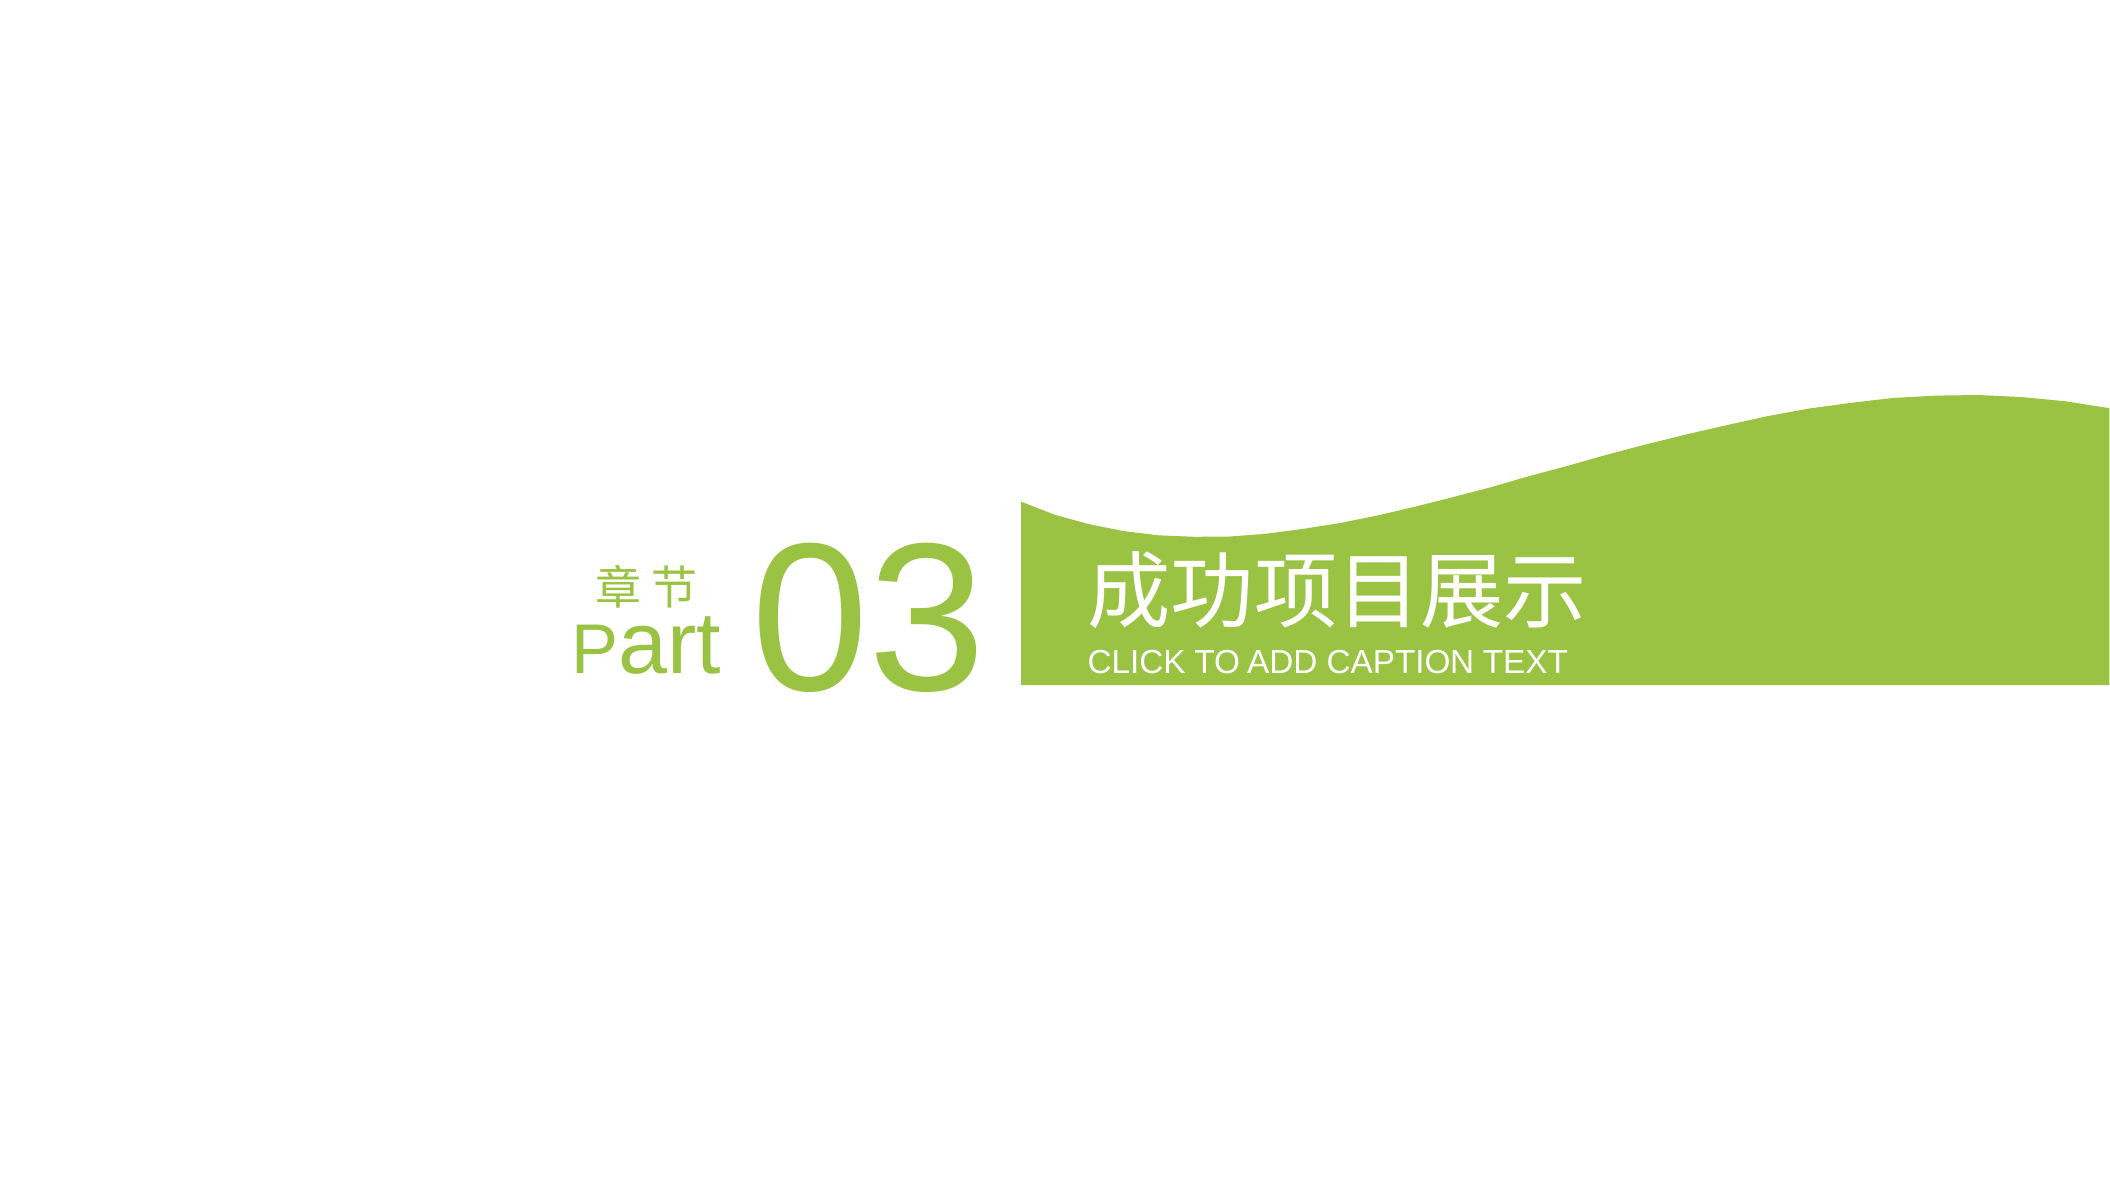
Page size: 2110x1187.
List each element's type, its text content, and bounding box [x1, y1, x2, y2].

text_box 03 [751, 479, 986, 733]
text_box Part [571, 586, 722, 692]
text_box [1021, 395, 2110, 686]
text_box 成功项目展示 [1087, 549, 1693, 640]
text_box 章 节 [595, 558, 698, 614]
text_box CLICK TO ADD CAPTION TEXT [1087, 644, 1693, 681]
